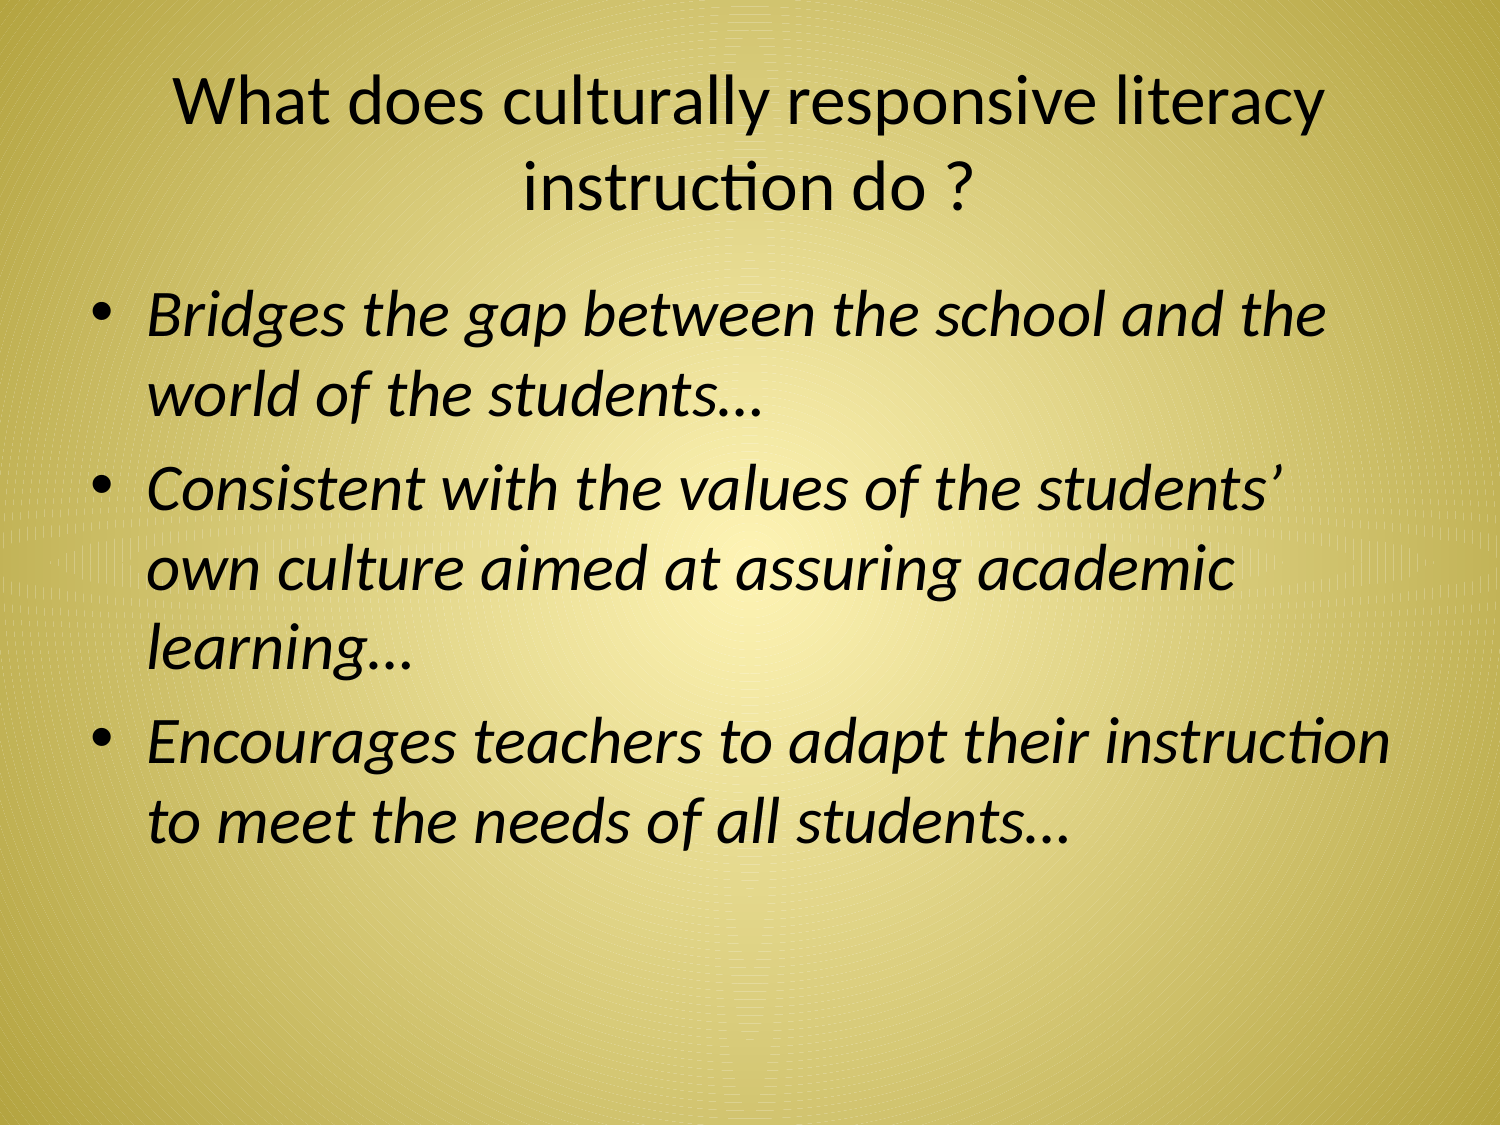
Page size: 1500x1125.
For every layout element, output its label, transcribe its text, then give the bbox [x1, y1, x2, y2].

title What does culturally responsive literacy instruction do ? [75, 45, 1425, 233]
list Bridges the gap between the school and the world of the students… Consistent with the values of the students’ own culture aimed at assuring academic learning… Encourages teachers to adapt their instruction to meet the needs of all students… [75, 262, 1425, 1005]
